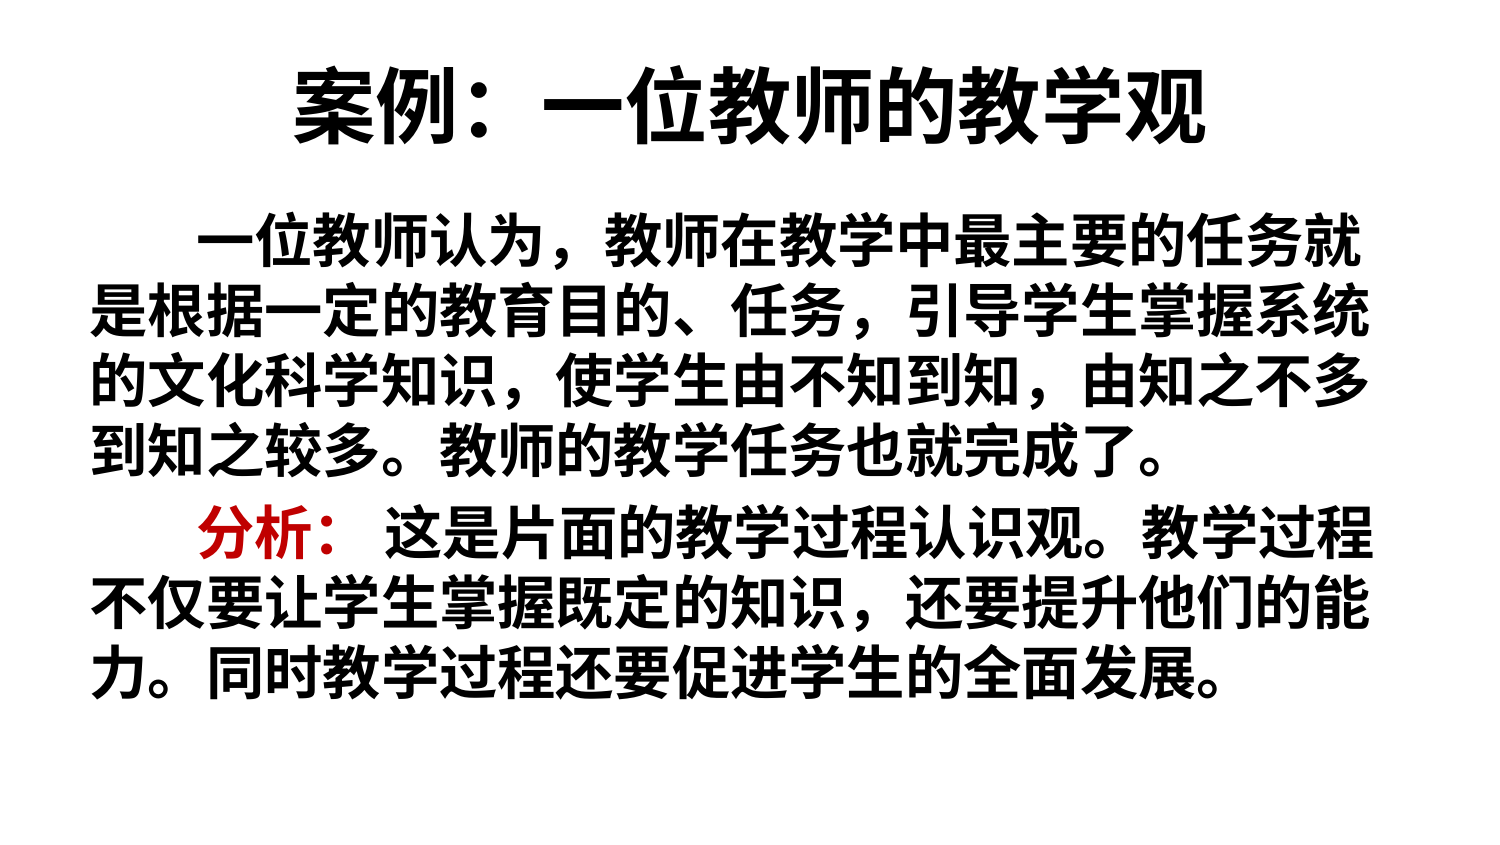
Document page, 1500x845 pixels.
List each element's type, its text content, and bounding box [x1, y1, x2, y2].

list 一位教师认为，教师在教学中最主要的任务就是根据一定的教育目的、任务，引导学生掌握系统的文化科学知识，使学生由不知到知，由知之不多到知之较多。教师的教学任务也就完成了。 分析： 这是片面的教学过程认识观。教学过程不仅要让学生掌握既定的知识，还要提升他们的能力。同时教学过程还要促进学生的全面发展。 [74, 196, 1426, 755]
title 案例：一位教师的教学观 [74, 33, 1426, 175]
